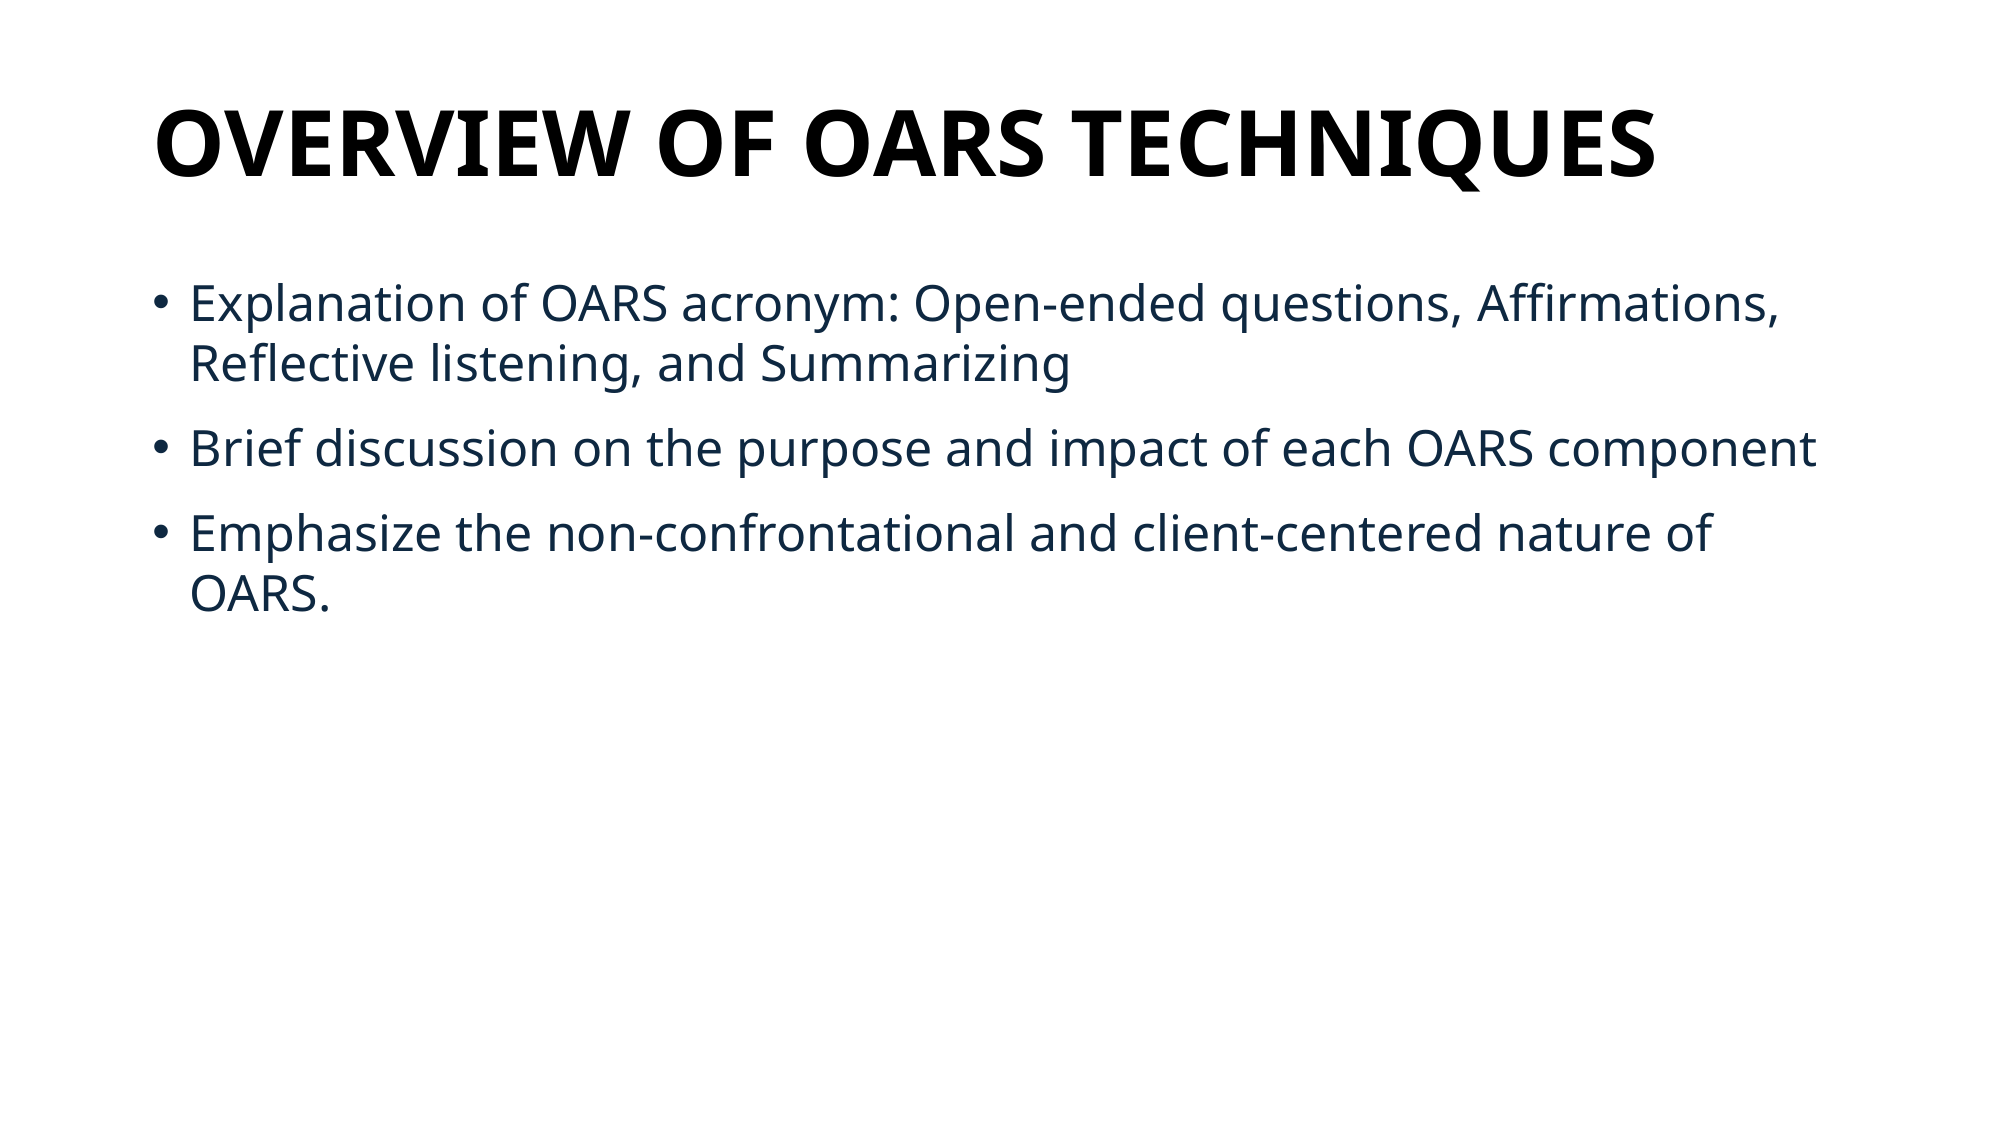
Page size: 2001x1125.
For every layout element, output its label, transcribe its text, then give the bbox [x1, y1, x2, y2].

title OVERVIEW OF OARS TECHNIQUES [137, 59, 1863, 235]
list Explanation of OARS acronym: Open-ended questions, Affirmations, Reflective listening, and Summarizing Brief discussion on the purpose and impact of each OARS component Emphasize the non-confrontational and client-centered nature of OARS. [137, 263, 1863, 1014]
